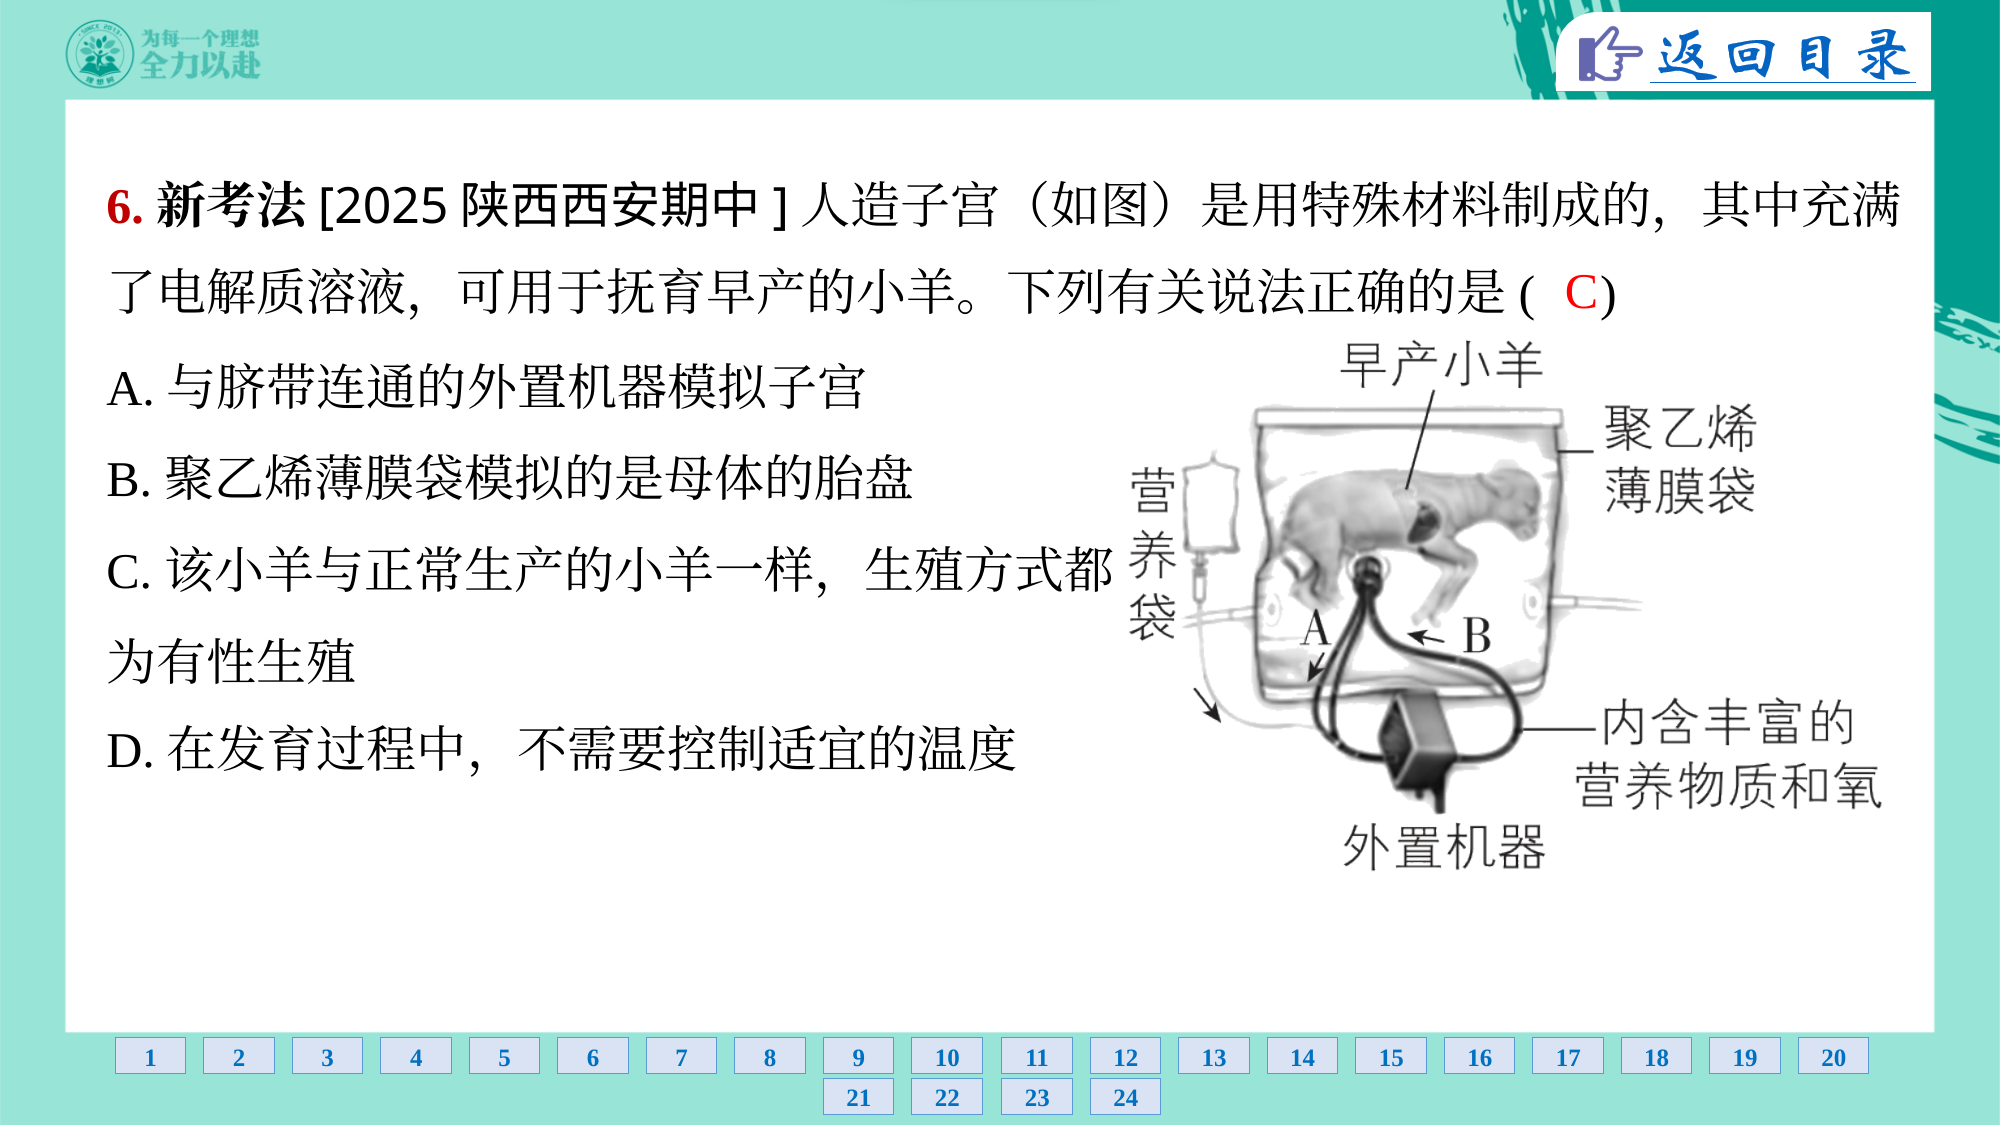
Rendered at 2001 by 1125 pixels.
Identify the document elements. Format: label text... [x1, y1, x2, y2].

text_box C [1546, 231, 1617, 310]
text_box A.与脐带连通的外置机器模拟子宫 B.聚乙烯薄膜袋模拟的是母体的胎盘 C.该小羊与正常生产的小羊一样，生殖方式都 为有性生殖 D.在发育过程中，不需要控制适宜的温度 [106, 323, 1107, 768]
text_box 6.新考法[2025陕西西安期中]人造子宫（如图）是用特殊材料制成的，其中充满 了电解质溶液，可用于抚育早产的小羊。下列有关说法正确的是( ) [106, 141, 1895, 312]
picture [0, 0, 2000, 1125]
